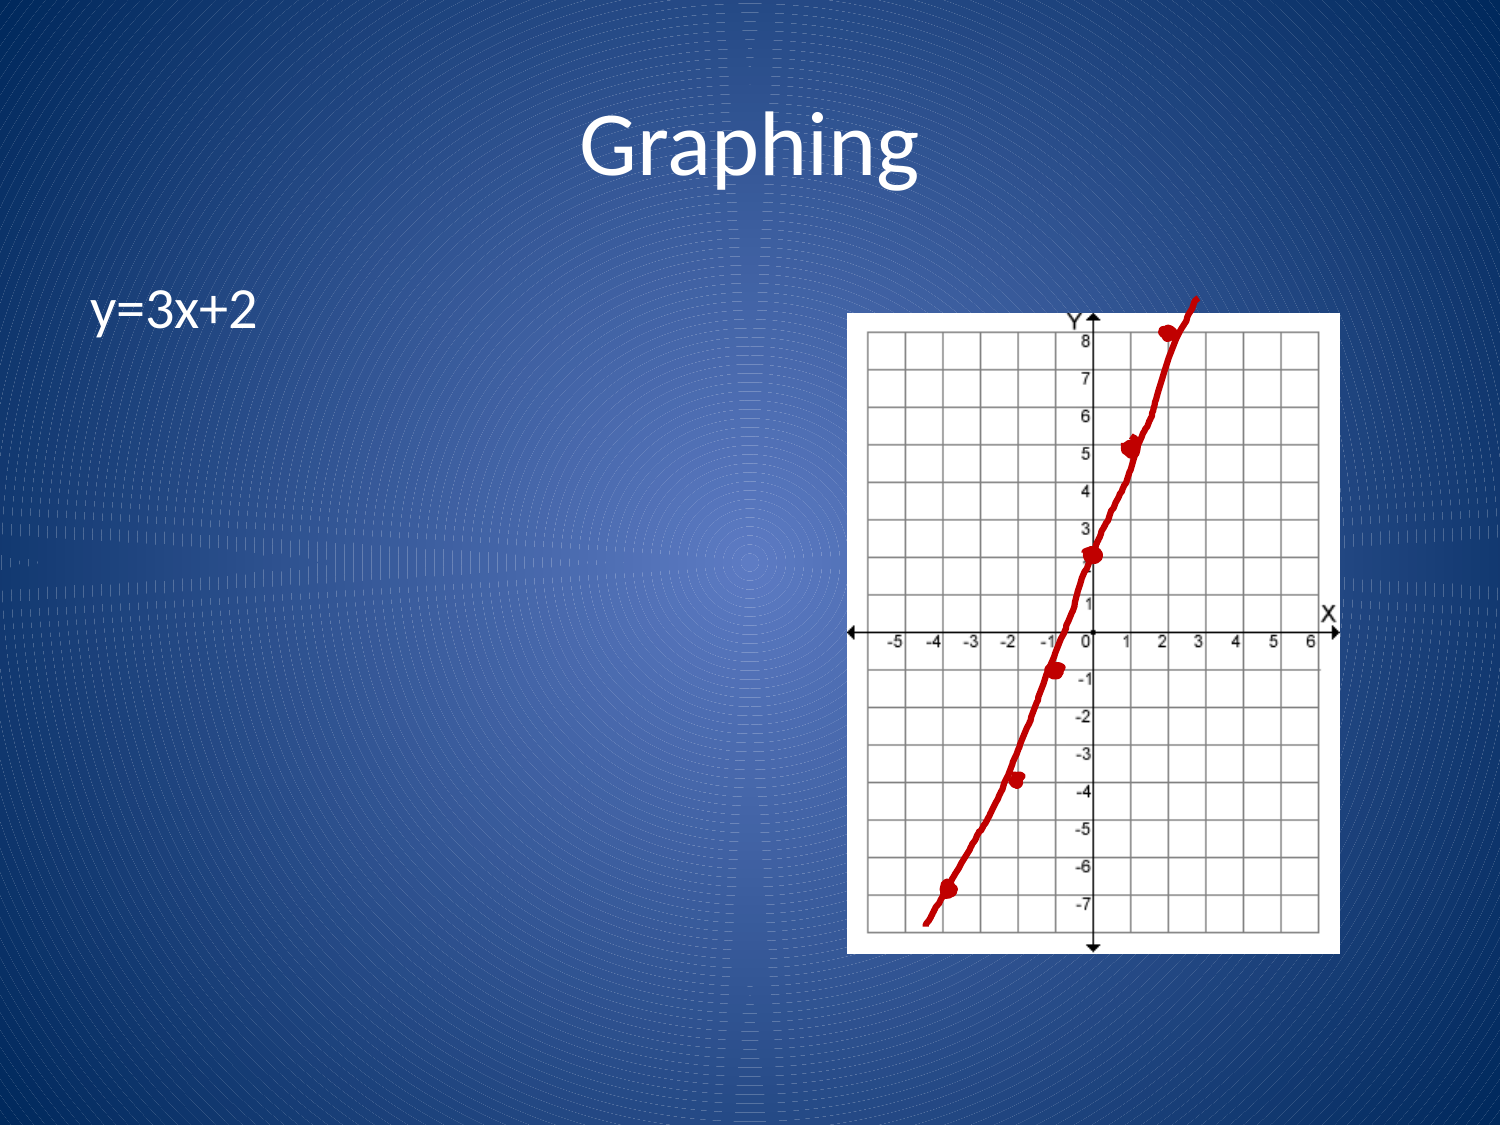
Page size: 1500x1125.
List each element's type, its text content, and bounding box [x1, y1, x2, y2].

title Graphing [75, 45, 1425, 233]
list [847, 313, 1340, 955]
text_box [1189, 297, 1199, 311]
list y=3x+2 [75, 262, 738, 1005]
